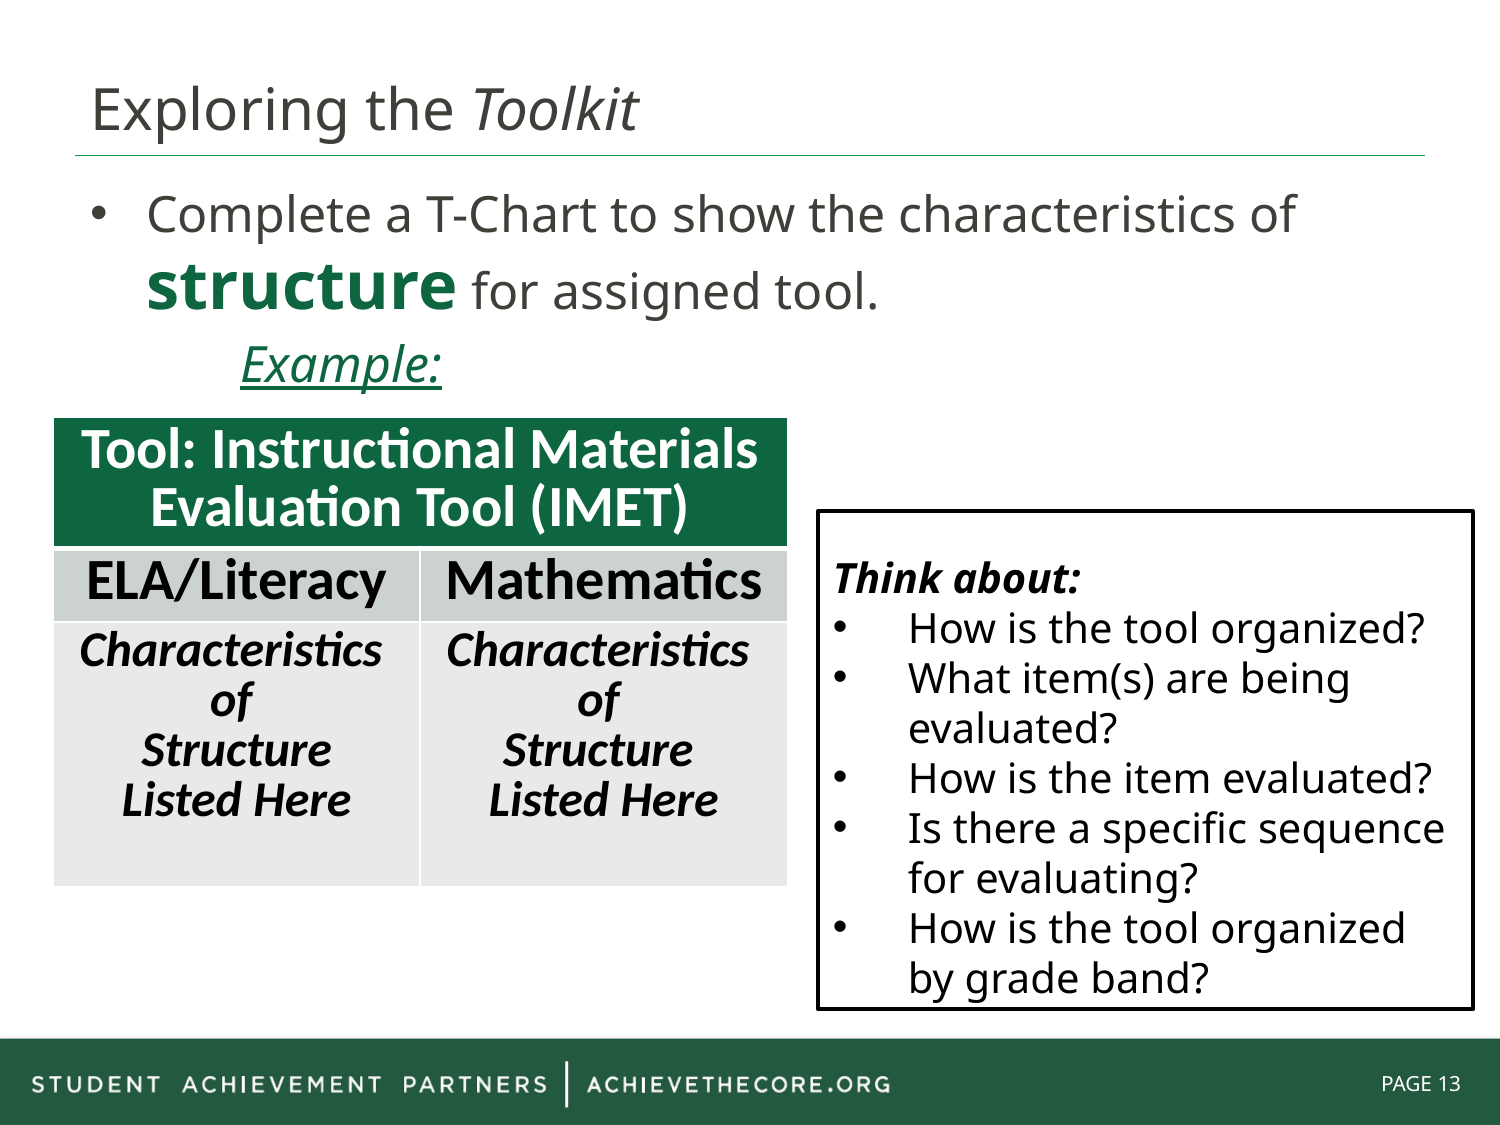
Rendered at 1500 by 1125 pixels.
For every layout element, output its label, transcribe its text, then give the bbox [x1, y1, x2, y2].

table_cell Mathematics [421, 551, 787, 621]
table_cell Characteristics of Structure Listed Here [54, 623, 419, 886]
list Complete a T-Chart to show the characteristics of structure for assigned tool. Example: [75, 174, 1425, 1005]
text_box Think about: How is the tool organized? What item(s) are being evaluated? How is the item evaluated? Is there a specific sequence for evaluating? How is the tool organized by grade band? [816, 509, 1475, 1011]
table_cell ELA/Literacy [54, 551, 419, 621]
title Exploring the Toolkit [75, 13, 1425, 174]
table_cell Characteristics of Structure Listed Here [421, 623, 787, 886]
table_header Tool: Instructional Materials Evaluation Tool (IMET) [54, 418, 787, 546]
